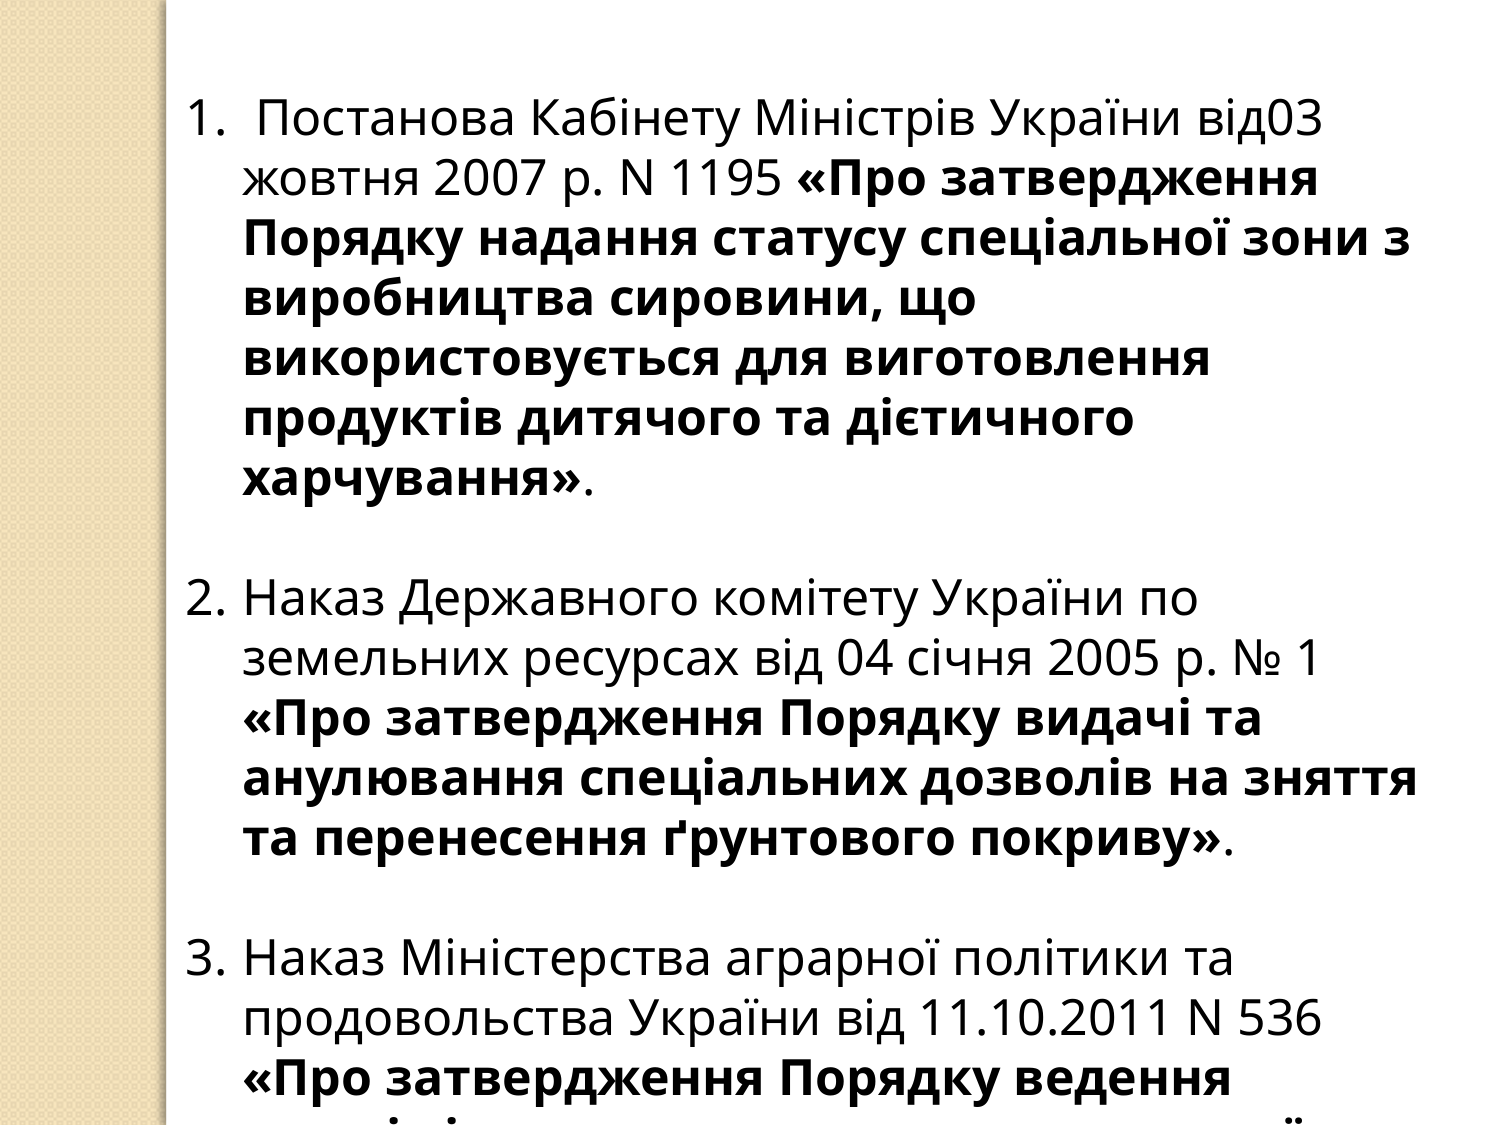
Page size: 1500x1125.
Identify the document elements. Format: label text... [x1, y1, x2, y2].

text_box Постанова Кабінету Міністрів України від03 жовтня 2007 р. N 1195 «Про затвердження Порядку надання статусу спеціальної зони з виробництва сировини, що використовується для виготовлення продуктів дитячого та дієтичного харчування». Наказ Державного комітету України по земельних ресурсах від 04 січня 2005 р. № 1 «Про затвердження Порядку видачі та анулювання спеціальних дозволів на зняття та перенесення ґрунтового покриву». Наказ Міністерства аграрної політики та продовольства України від 11.10.2011 N 536 «Про затвердження Порядку ведення агрохімічного паспорта поля, земельної ділянки». [171, 78, 1436, 1125]
